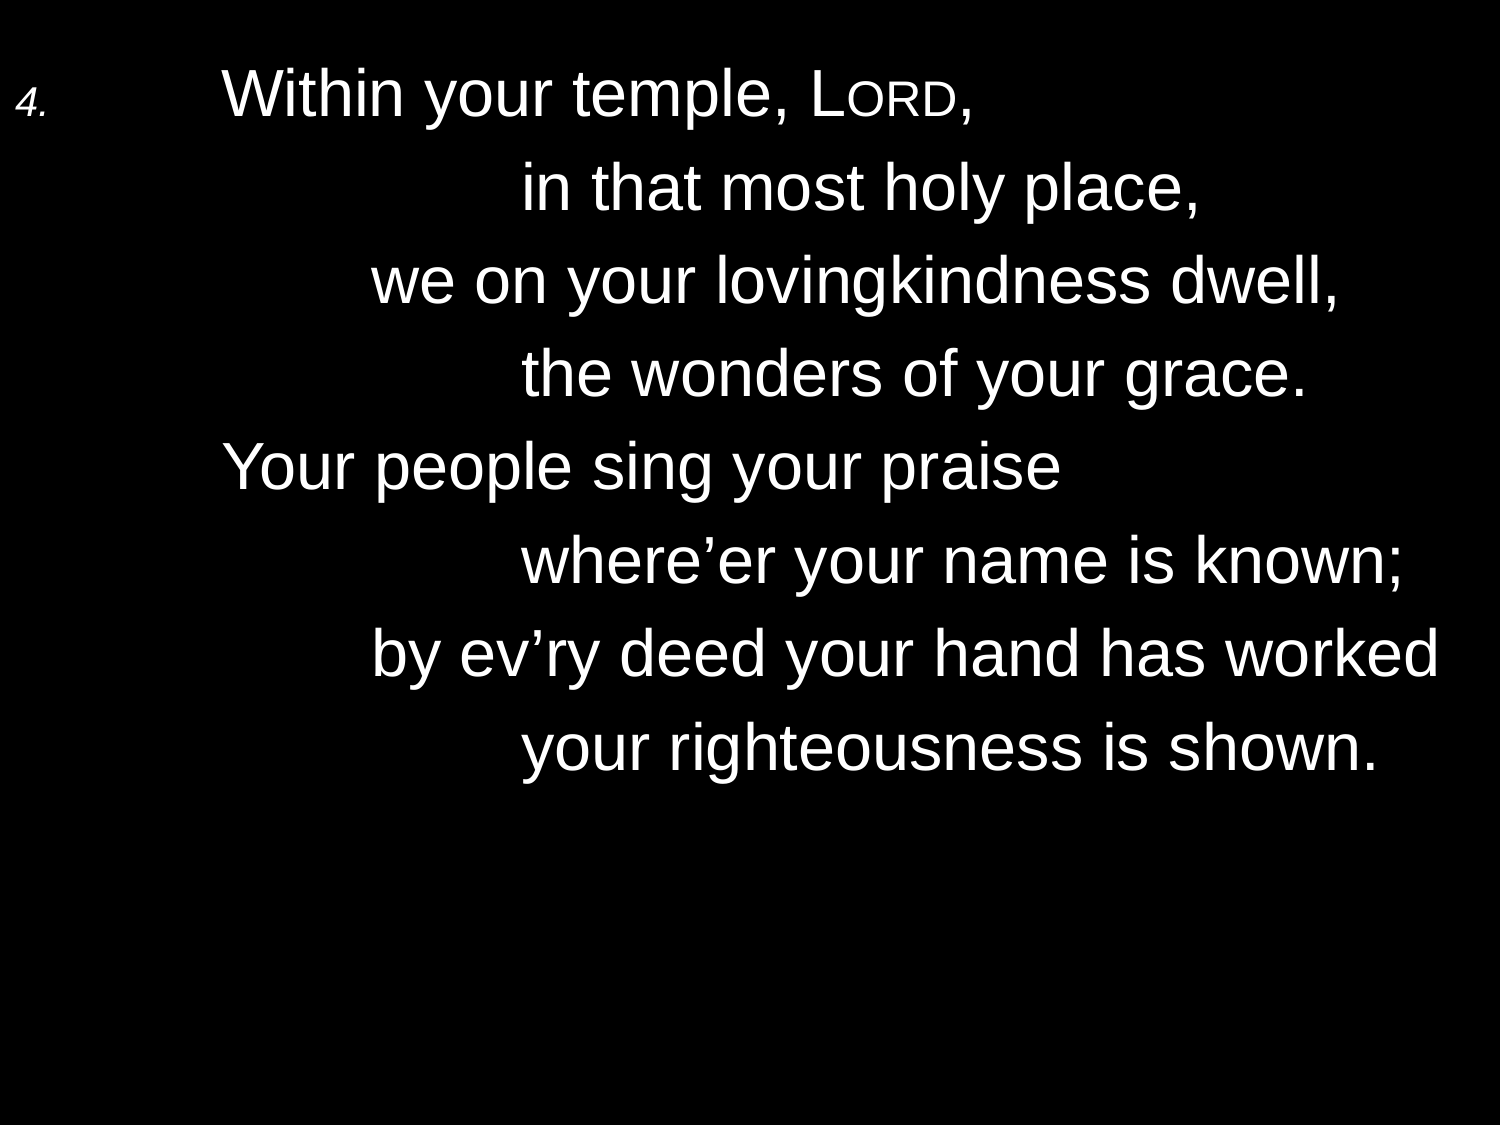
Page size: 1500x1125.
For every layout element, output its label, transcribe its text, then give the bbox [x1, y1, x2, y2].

list 4. Within your temple, Lord, in that most holy place, we on your lovingkindness dwell, the wonders of your grace. Your people sing your praise where’er your name is known; by ev’ry deed your hand has worked your righteousness is shown. [0, 42, 1500, 1047]
